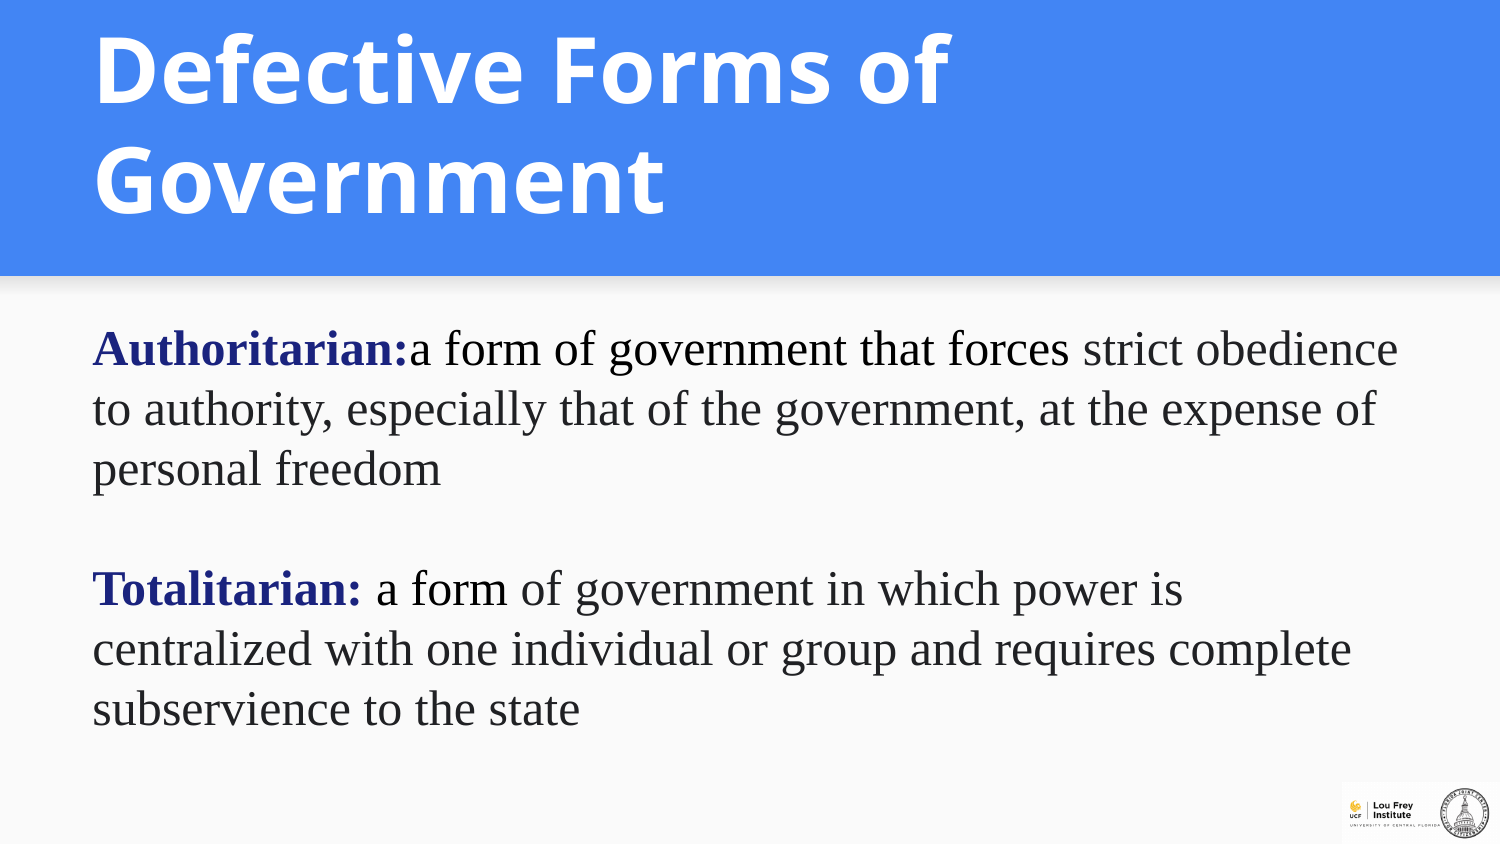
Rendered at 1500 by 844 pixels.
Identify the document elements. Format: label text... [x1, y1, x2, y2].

list Authoritarian:a form of government that forces strict obedience to authority, especially that of the government, at the expense of personal freedom Totalitarian: a form of government in which power is centralized with one individual or group and requires complete subservience to the state [77, 300, 1427, 783]
title Defective Forms of Government [77, 121, 1427, 248]
picture [1341, 782, 1500, 844]
